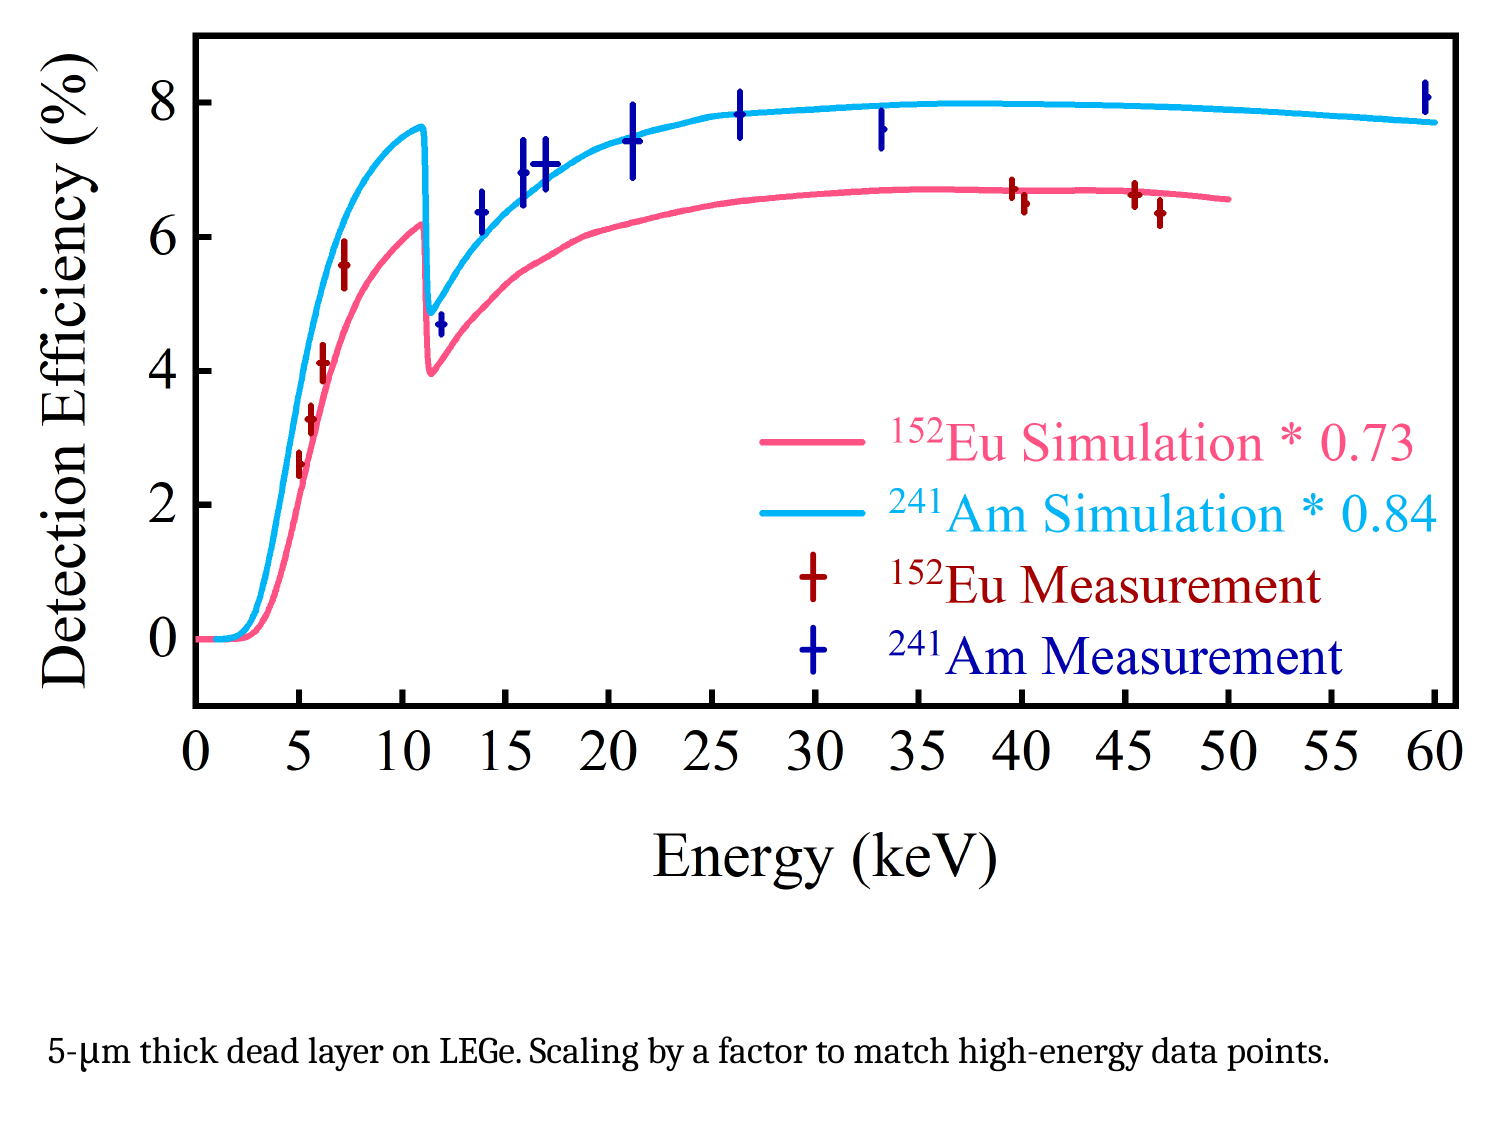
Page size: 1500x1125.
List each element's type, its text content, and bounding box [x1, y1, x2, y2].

text_box 5-μm thick dead layer on LEGe. Scaling by a factor to match high-energy data points. [33, 1018, 1347, 1079]
picture [0, 0, 1500, 905]
